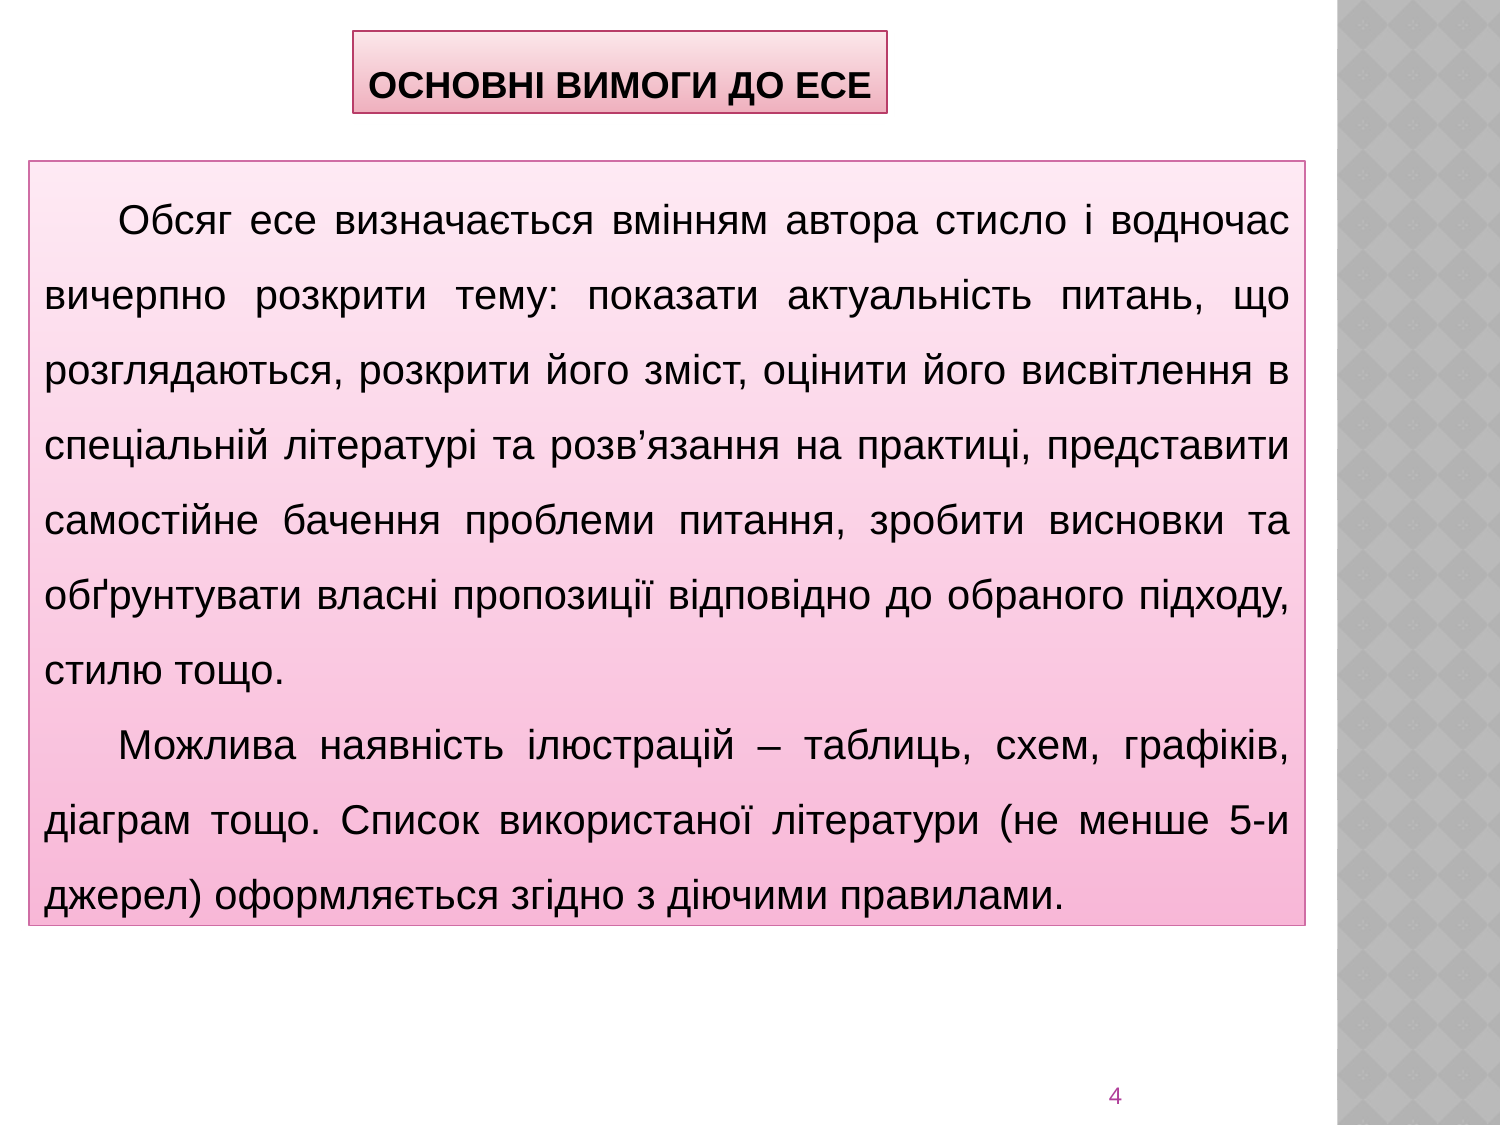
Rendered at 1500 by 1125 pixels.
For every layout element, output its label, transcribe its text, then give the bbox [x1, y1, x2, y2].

text_box ОСНОВНІ ВИМОГИ ДО ЕСЕ [352, 30, 888, 114]
slide_number 4 [1025, 1075, 1122, 1113]
text_box Обсяг есе визначається вмінням автора стисло і водночас вичерпно розкрити тему: показати актуальність питань, що розглядаються, розкрити його зміст, оцінити його висвітлення в спеціальній літературі та розв’язання на практиці, представити самостійне бачення проблеми питання, зробити висновки та обґрунтувати власні пропозиції відповідно до обраного підходу, стилю тощо. Можлива наявність ілюстрацій – таблиць, схем, графіків, діаграм тощо. Список використаної літератури (не менше 5-и джерел) оформляється згідно з діючими правилами. [28, 160, 1306, 926]
